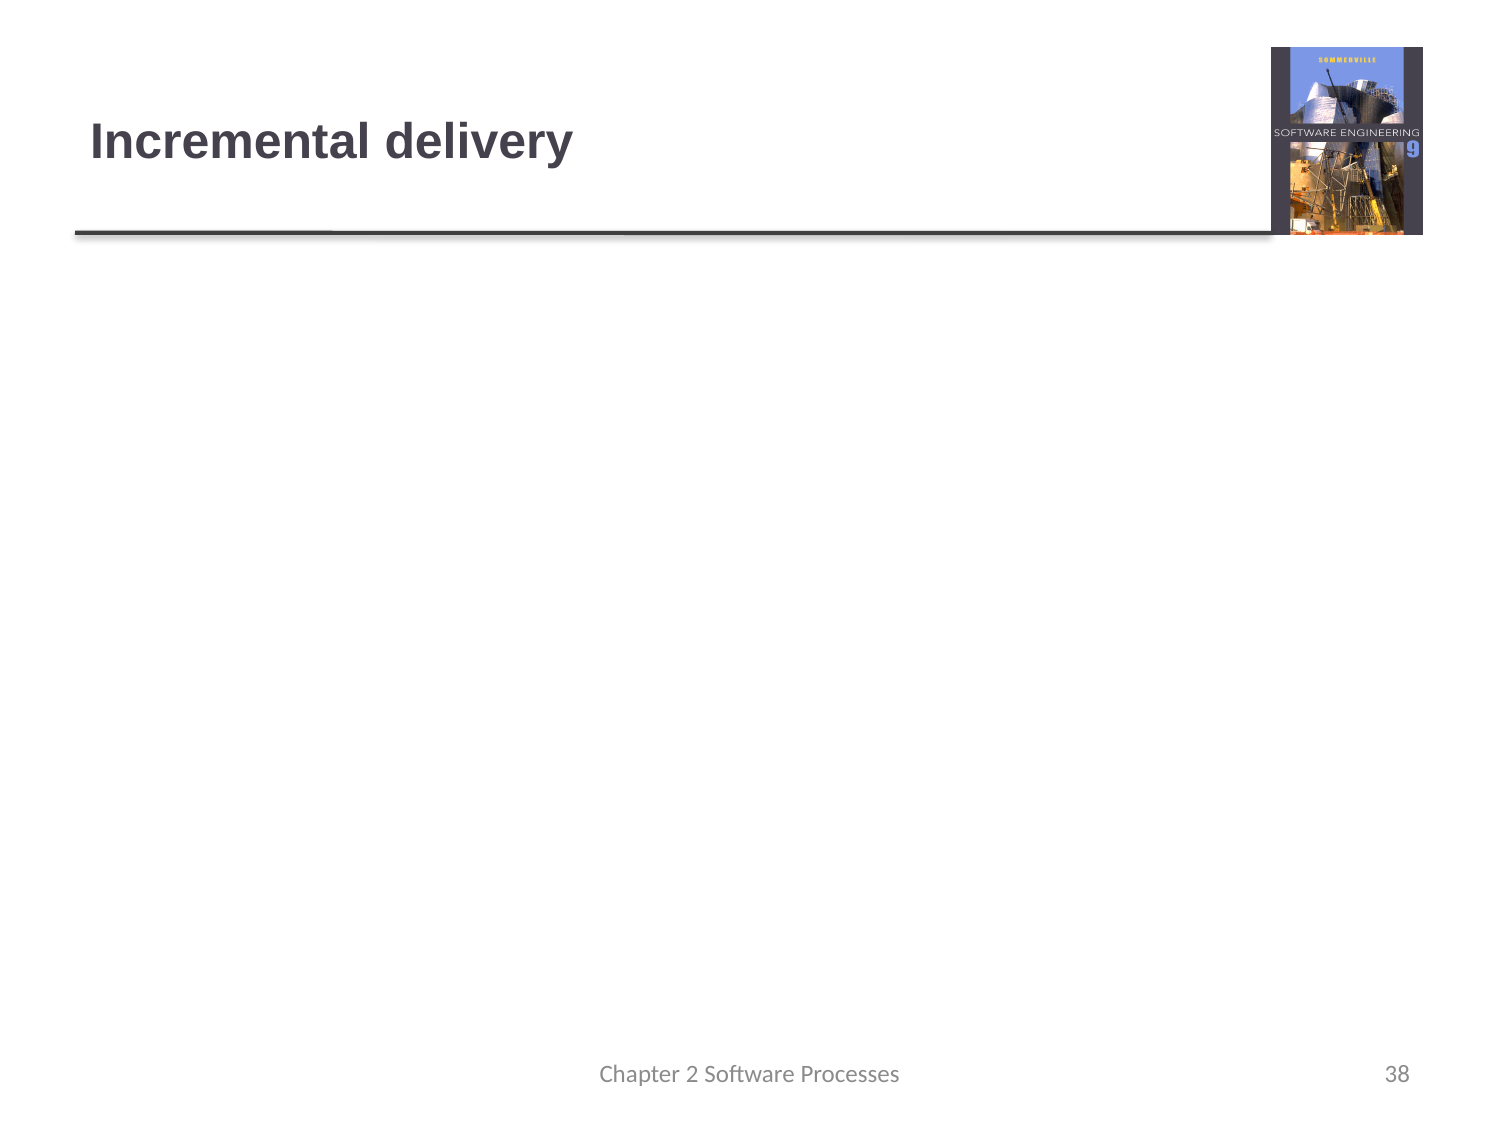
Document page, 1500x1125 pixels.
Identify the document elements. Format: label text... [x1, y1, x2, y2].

slide_number 38 [1074, 1042, 1425, 1103]
picture [1272, 47, 1423, 235]
title Incremental delivery [74, 44, 1272, 233]
footer Chapter 2 Software Processes [512, 1042, 988, 1103]
